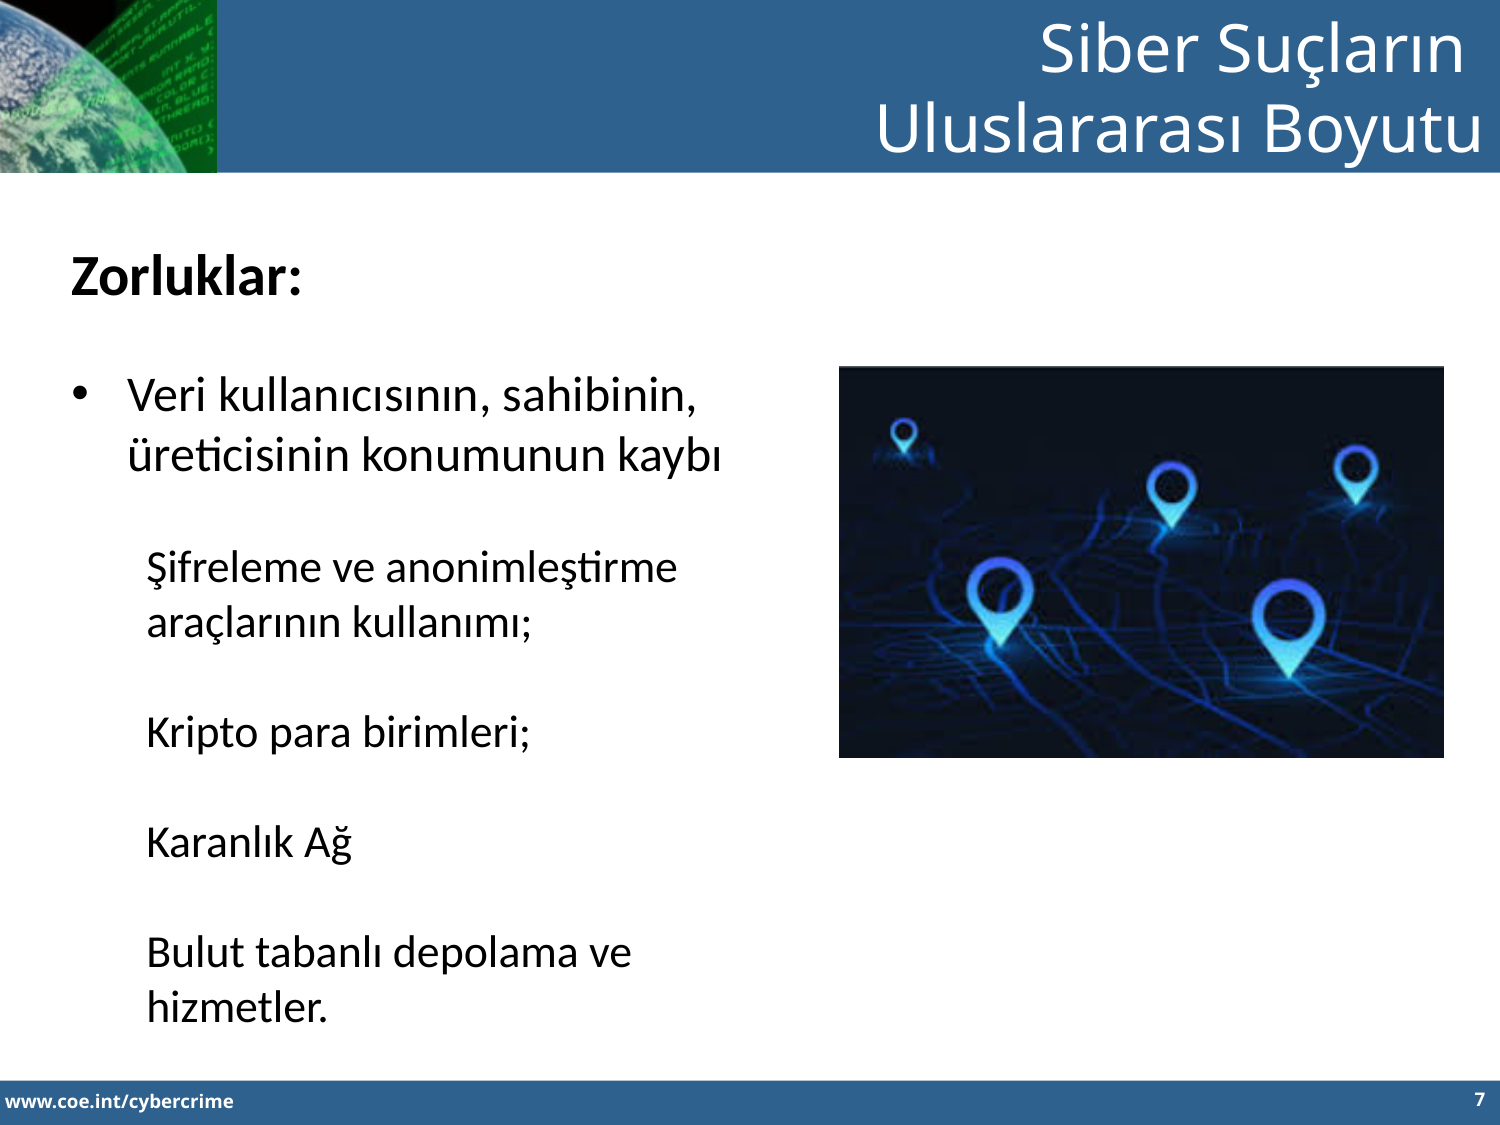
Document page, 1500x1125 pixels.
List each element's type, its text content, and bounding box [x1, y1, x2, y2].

picture [0, 1, 217, 173]
slide_number 7 [1149, 1079, 1500, 1125]
text_box Siber Suçların Uluslararası Boyutu [329, 9, 1500, 162]
picture [839, 366, 1444, 758]
text_box Zorluklar: Veri kullanıcısının, sahibinin, üreticisinin konumunun kaybı Şifreleme ve anonimleştirme araçlarının kullanımı; Kripto para birimleri; Karanlık Ağ Bulut tabanlı depolama ve hizmetler. [56, 229, 807, 1040]
